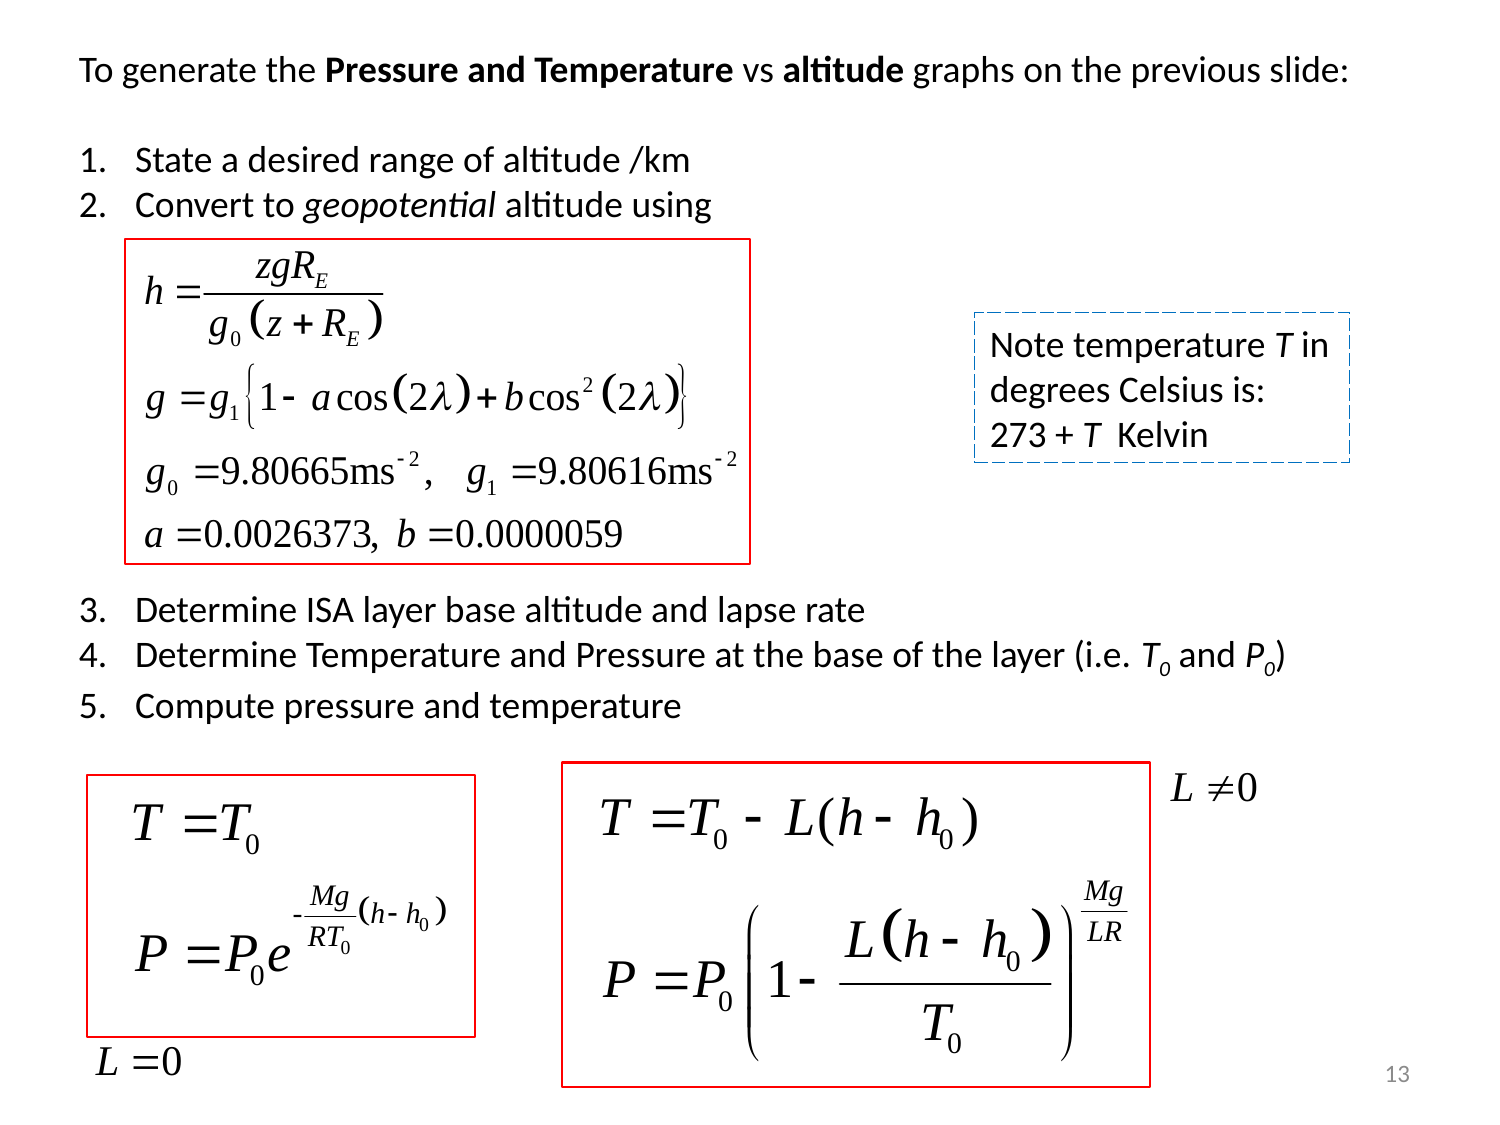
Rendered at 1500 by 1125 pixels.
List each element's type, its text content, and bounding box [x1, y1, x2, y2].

text_box [560, 760, 1152, 1090]
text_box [592, 782, 1138, 1076]
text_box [137, 237, 751, 565]
slide_number 13 [1074, 1042, 1425, 1103]
text_box Note temperature T in degrees Celsius is: 273 + T Kelvin [974, 312, 1350, 463]
text_box [85, 773, 477, 1040]
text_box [1162, 762, 1267, 813]
text_box To generate the Pressure and Temperature vs altitude graphs on the previous slide: State a desired range of altitude /km Convert to geopotential altitude using Determine ISA layer base altitude and lapse rate Determine Temperature and Pressure at the base of the layer (i.e. T0 and P0) Compute pressure and temperature [63, 37, 1366, 734]
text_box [87, 1037, 192, 1088]
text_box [124, 787, 457, 1001]
text_box [123, 237, 135, 566]
